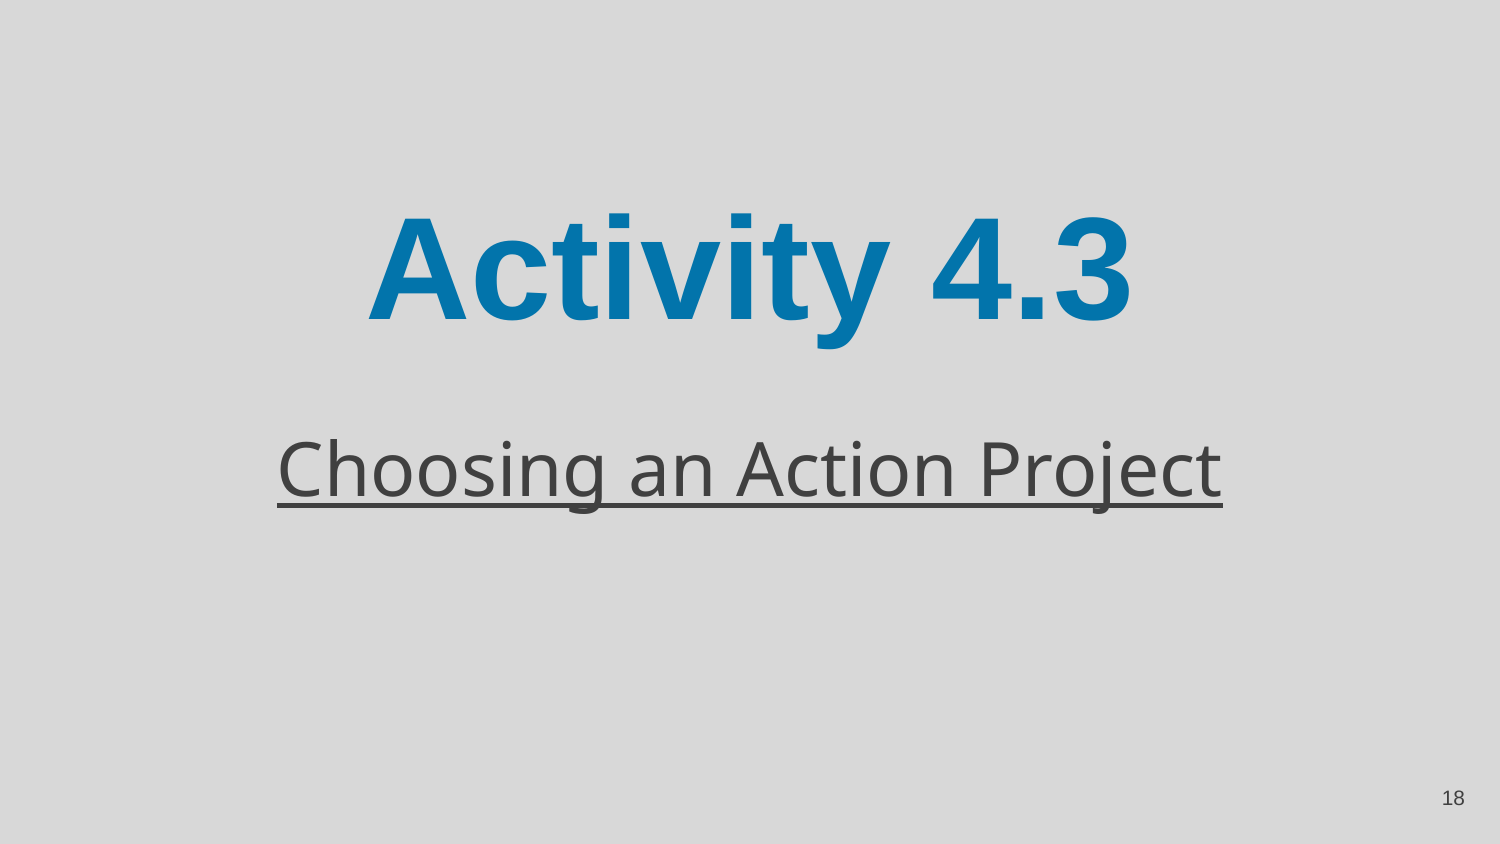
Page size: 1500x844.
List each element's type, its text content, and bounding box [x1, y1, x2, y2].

slide_number ‹#› [1389, 764, 1480, 830]
title Activity 4.3 [51, 198, 1449, 367]
list Choosing an Action Project [51, 393, 1449, 731]
